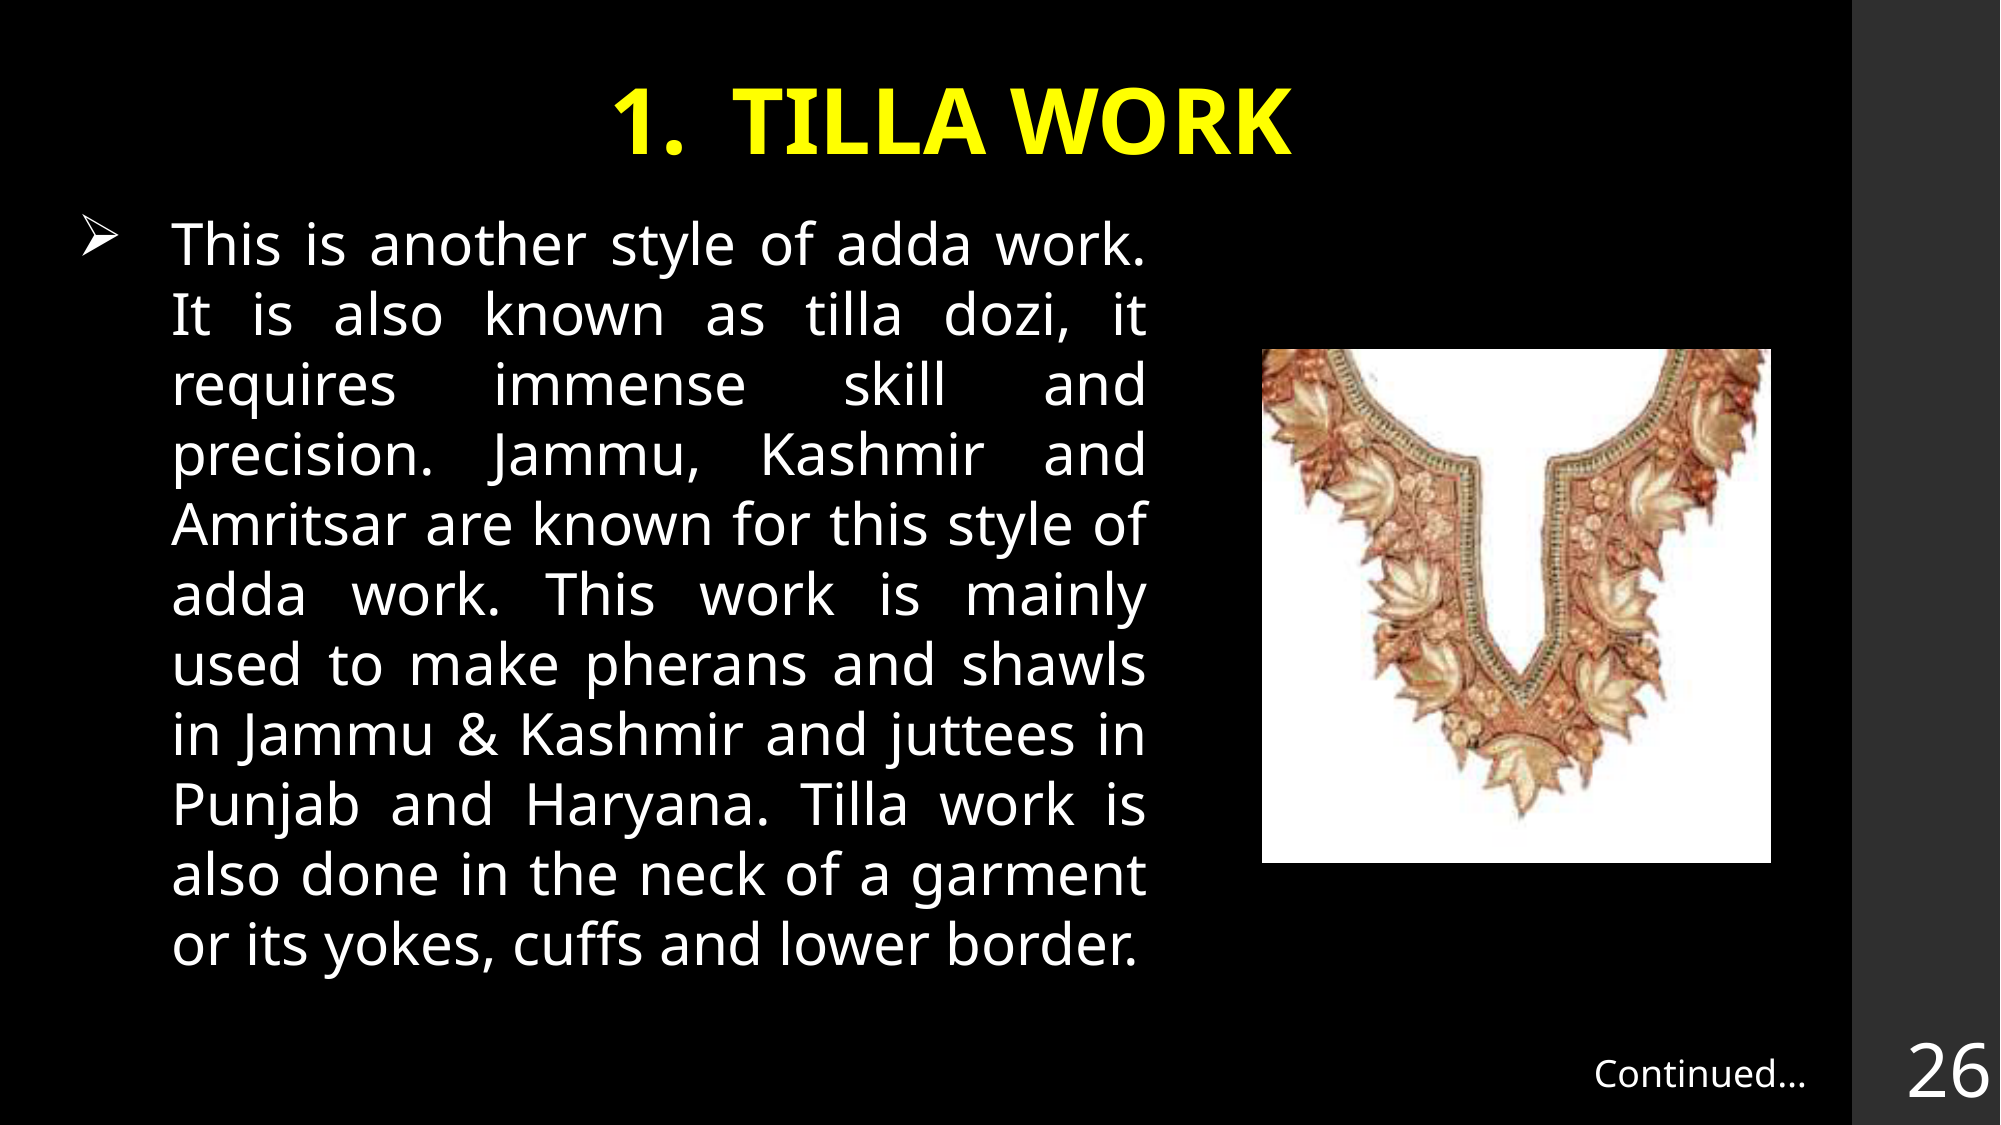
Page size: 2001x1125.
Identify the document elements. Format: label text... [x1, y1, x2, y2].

text_box This is another style of adda work. It is also known as tilla dozi, it requires immense skill and precision. Jammu, Kashmir and Amritsar are known for this style of adda work. This work is mainly used to make pherans and shawls in Jammu & Kashmir and juttees in Punjab and Haryana. Tilla work is also done in the neck of a garment or its yokes, cuffs and lower border. [62, 200, 1163, 985]
slide_number 26 [1902, 1022, 2000, 1125]
text_box Continued… [1578, 1042, 1823, 1103]
text_box TILLA WORK [399, 62, 1500, 173]
picture [1262, 349, 1771, 863]
